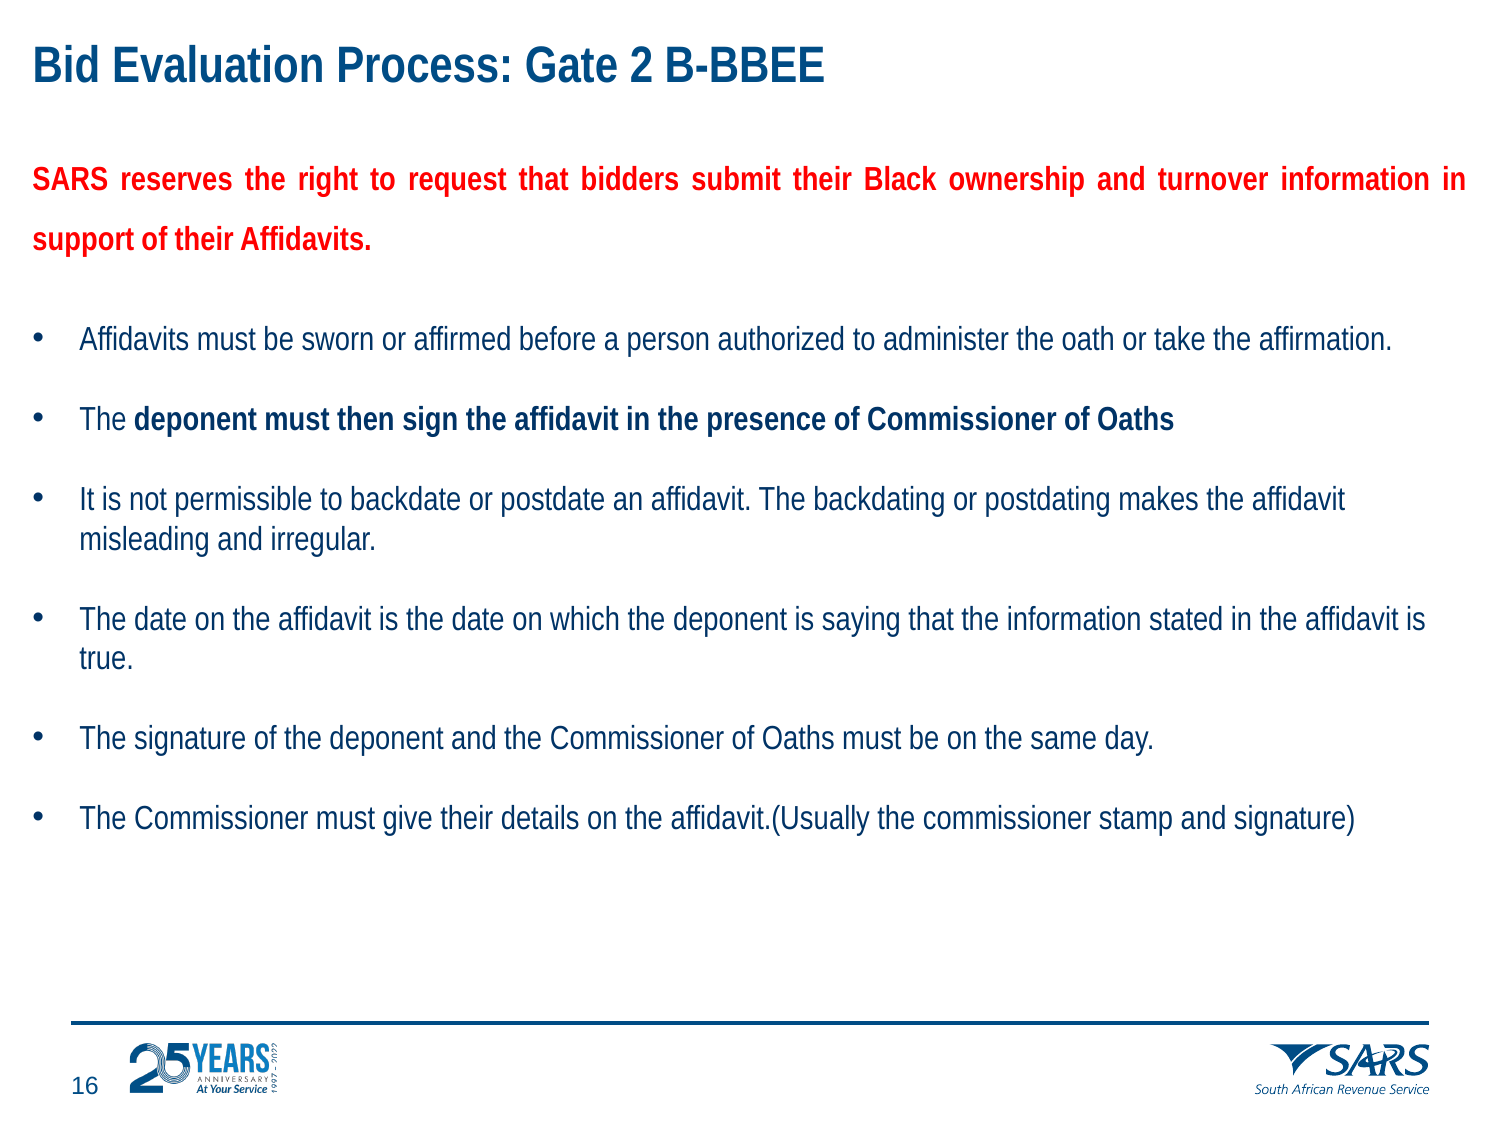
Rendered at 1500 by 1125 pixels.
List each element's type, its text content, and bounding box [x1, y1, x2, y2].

slide_number 15 [56, 1054, 394, 1115]
text_box Bid Evaluation Process: Gate 2 B-BBEE [17, 30, 1485, 102]
text_box SARS reserves the right to request that bidders submit their Black ownership and turnover information in support of their Affidavits. Affidavits must be sworn or affirmed before a person authorized to administer the oath or take the affirmation. The deponent must then sign the affidavit in the presence of Commissioner of Oaths It is not permissible to backdate or postdate an affidavit. The backdating or postdating makes the affidavit misleading and irregular. The date on the affidavit is the date on which the deponent is saying that the information stated in the affidavit is true. The signature of the deponent and the Commissioner of Oaths must be on the same day. The Commissioner must give their details on the affidavit.(Usually the commissioner stamp and signature) [17, 130, 1484, 914]
